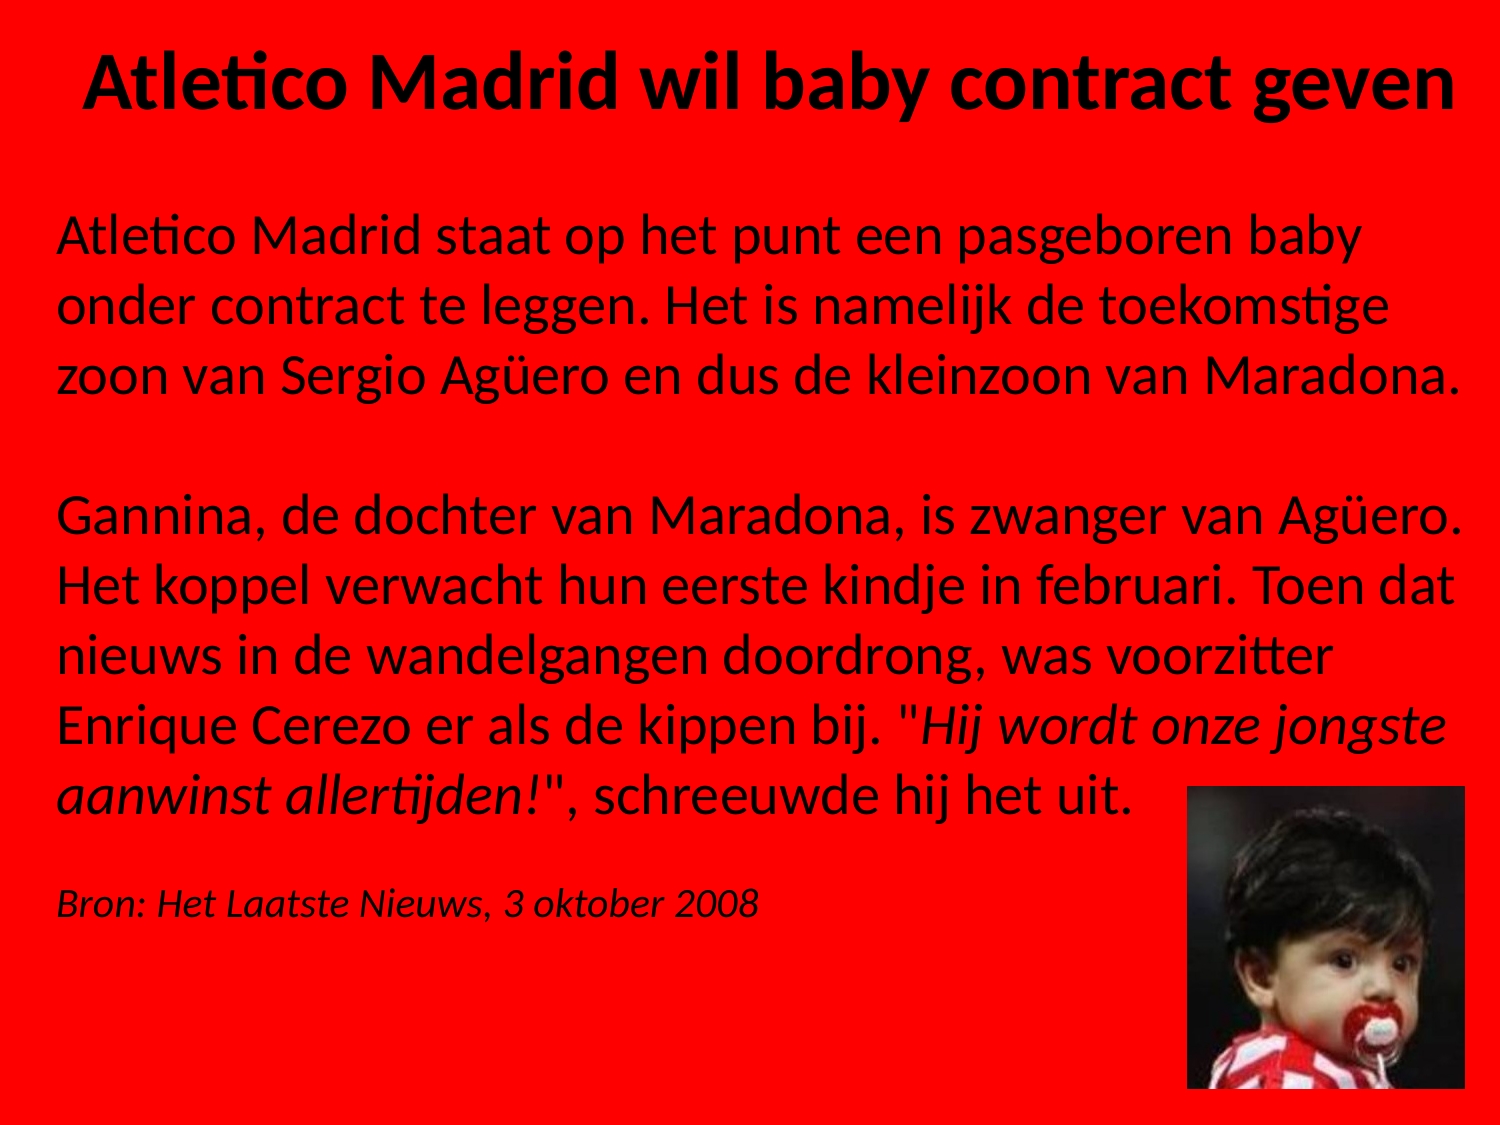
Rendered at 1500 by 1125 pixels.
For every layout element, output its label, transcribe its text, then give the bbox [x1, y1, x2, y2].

text_box Atletico Madrid wil baby contract geven Atletico Madrid staat op het punt een pasgeboren baby onder contract te leggen. Het is namelijk de toekomstige zoon van Sergio Agüero en dus de kleinzoon van Maradona. Gannina, de dochter van Maradona, is zwanger van Agüero. Het koppel verwacht hun eerste kindje in februari. Toen dat nieuws in de wandelgangen doordrong, was voorzitter Enrique Cerezo er als de kippen bij. "Hij wordt onze jongste aanwinst allertijden!", schreeuwde hij het uit. Bron: Het Laatste Nieuws, 3 oktober 2008 [41, 19, 1500, 979]
picture [1186, 786, 1466, 1089]
